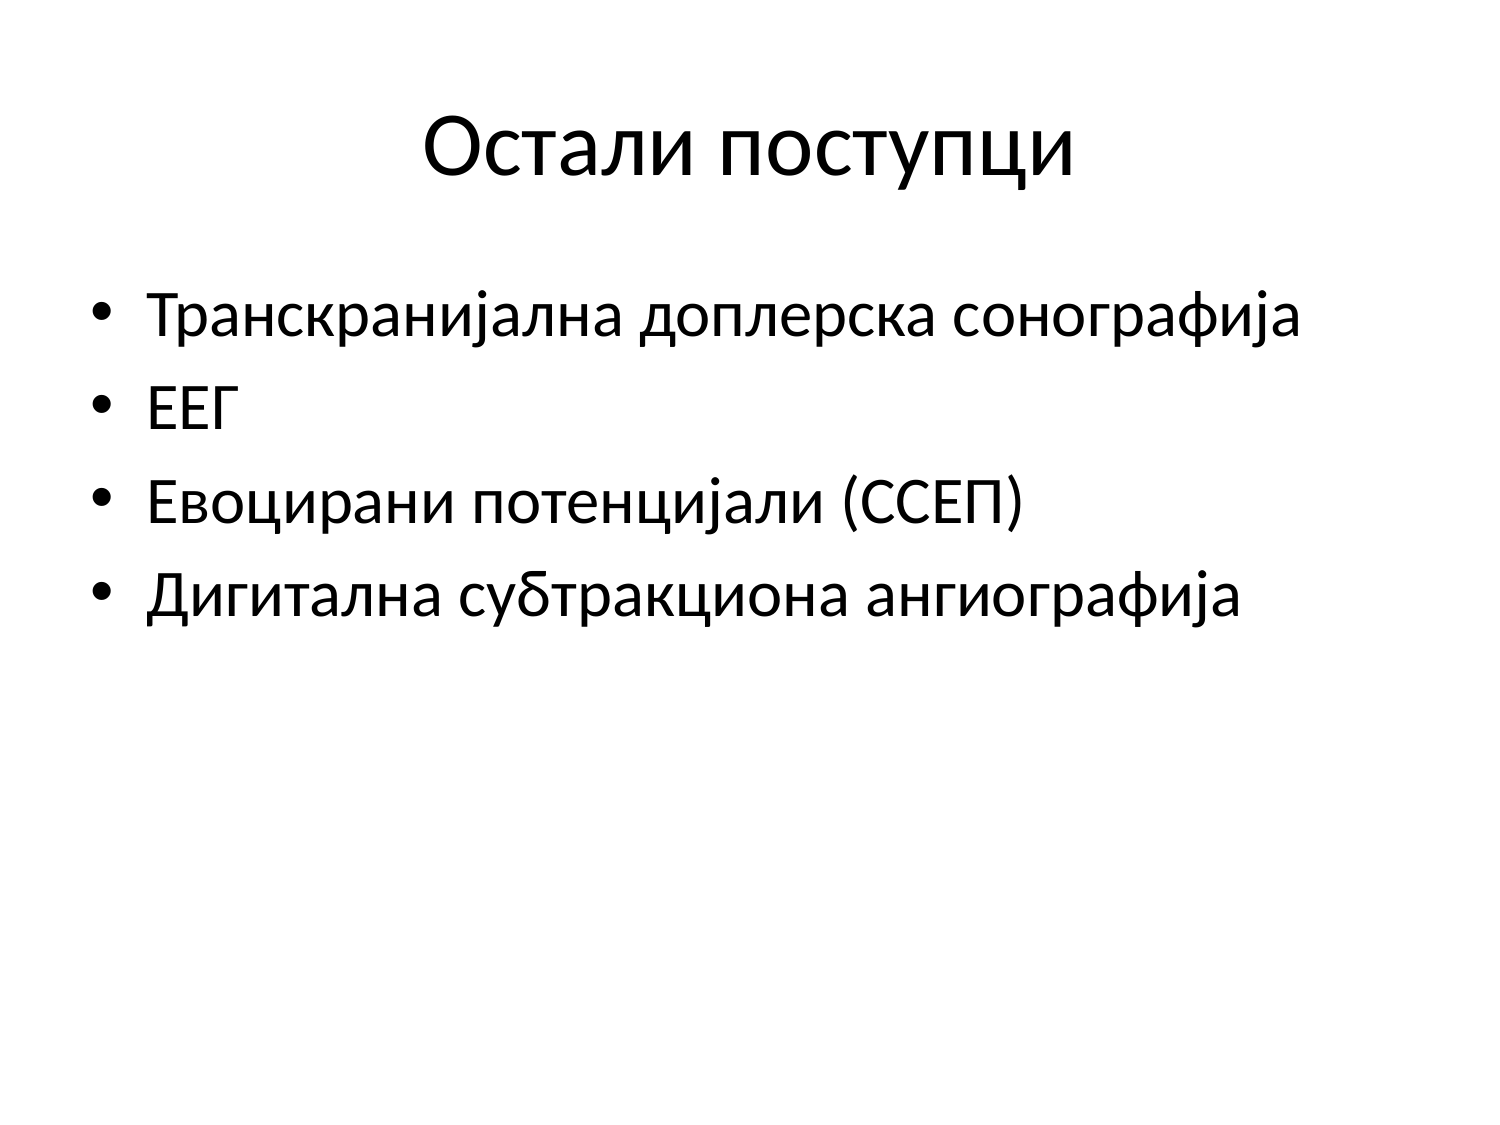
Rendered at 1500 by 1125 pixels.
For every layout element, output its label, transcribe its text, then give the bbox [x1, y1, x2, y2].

title Остали поступци [75, 45, 1425, 233]
list Транскранијална доплерска сонографија ЕЕГ Евоцирани потенцијали (ССЕП) Дигитална субтракциона ангиографија [75, 262, 1425, 1005]
